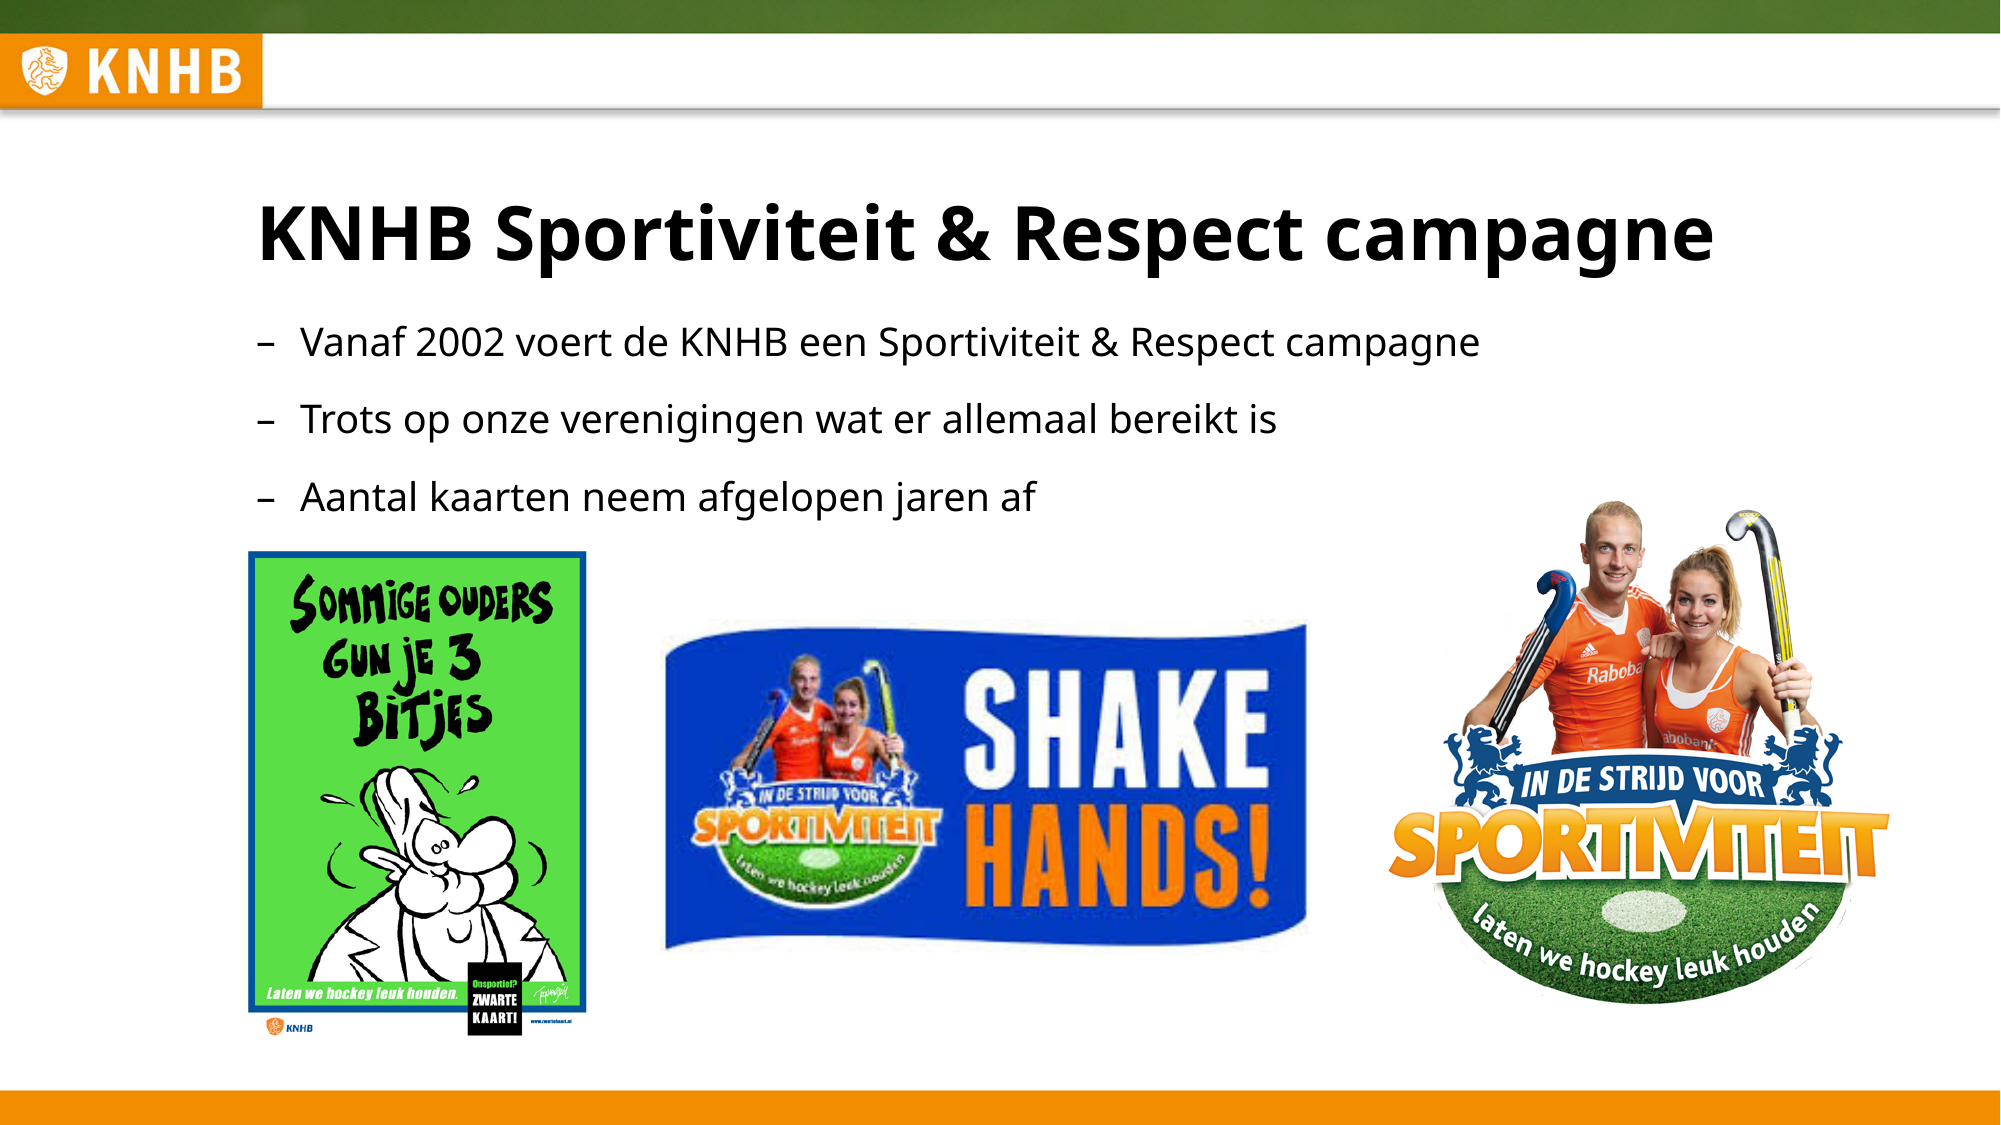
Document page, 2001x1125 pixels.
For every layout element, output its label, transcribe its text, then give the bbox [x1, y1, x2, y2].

title KNHB Sportiviteit & Respect campagne [241, 172, 1817, 299]
picture [0, 0, 2001, 1125]
list Vanaf 2002 voert de KNHB een Sportiviteit & Respect campagne Trots op onze verenigingen wat er allemaal bereikt is Aantal kaarten neem afgelopen jaren af [241, 299, 1817, 1014]
